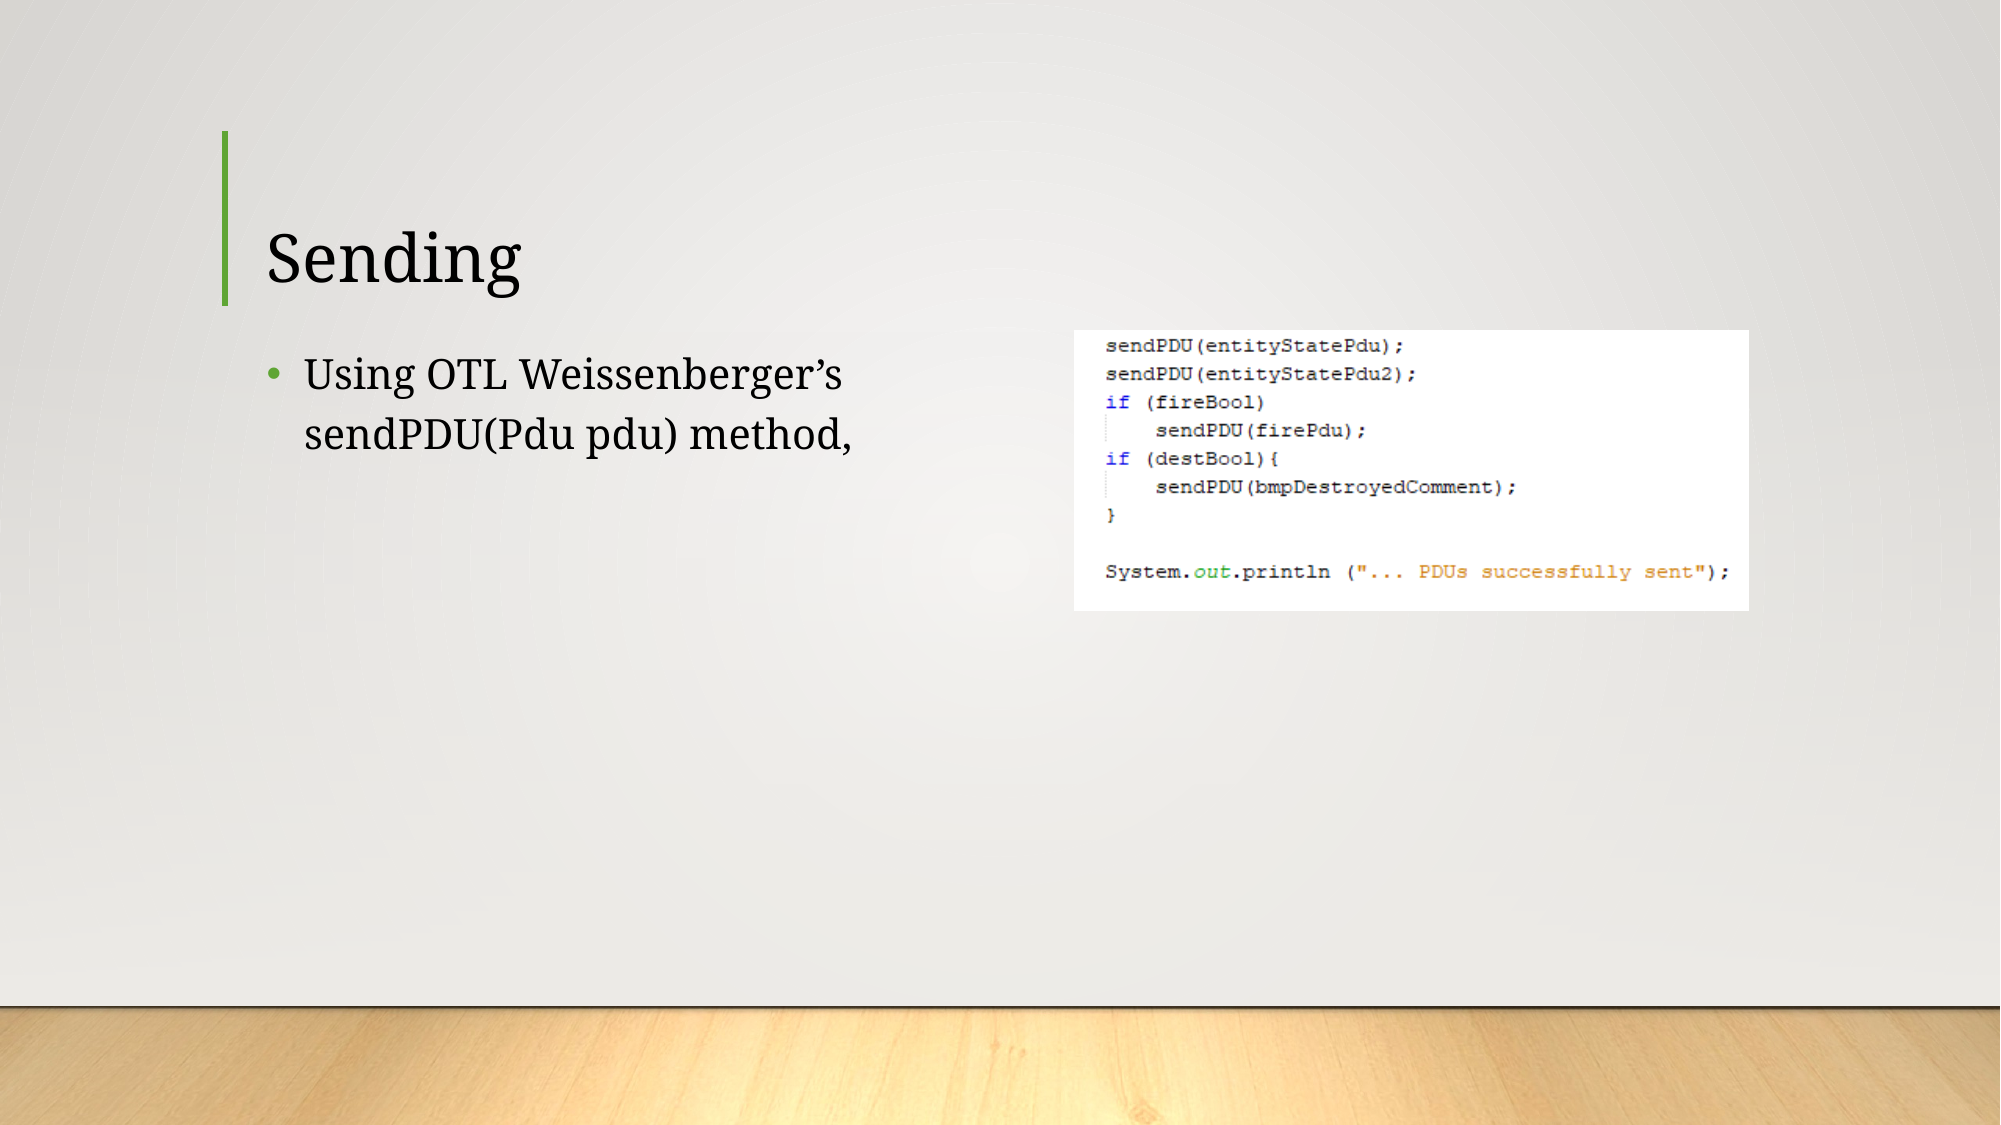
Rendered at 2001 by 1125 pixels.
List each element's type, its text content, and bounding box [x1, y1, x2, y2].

list Using OTL Weissenberger’s sendPDU(Pdu pdu) method, [251, 330, 1814, 897]
picture [0, 1006, 2000, 1125]
title Sending [251, 131, 1814, 305]
picture [1074, 330, 1749, 611]
